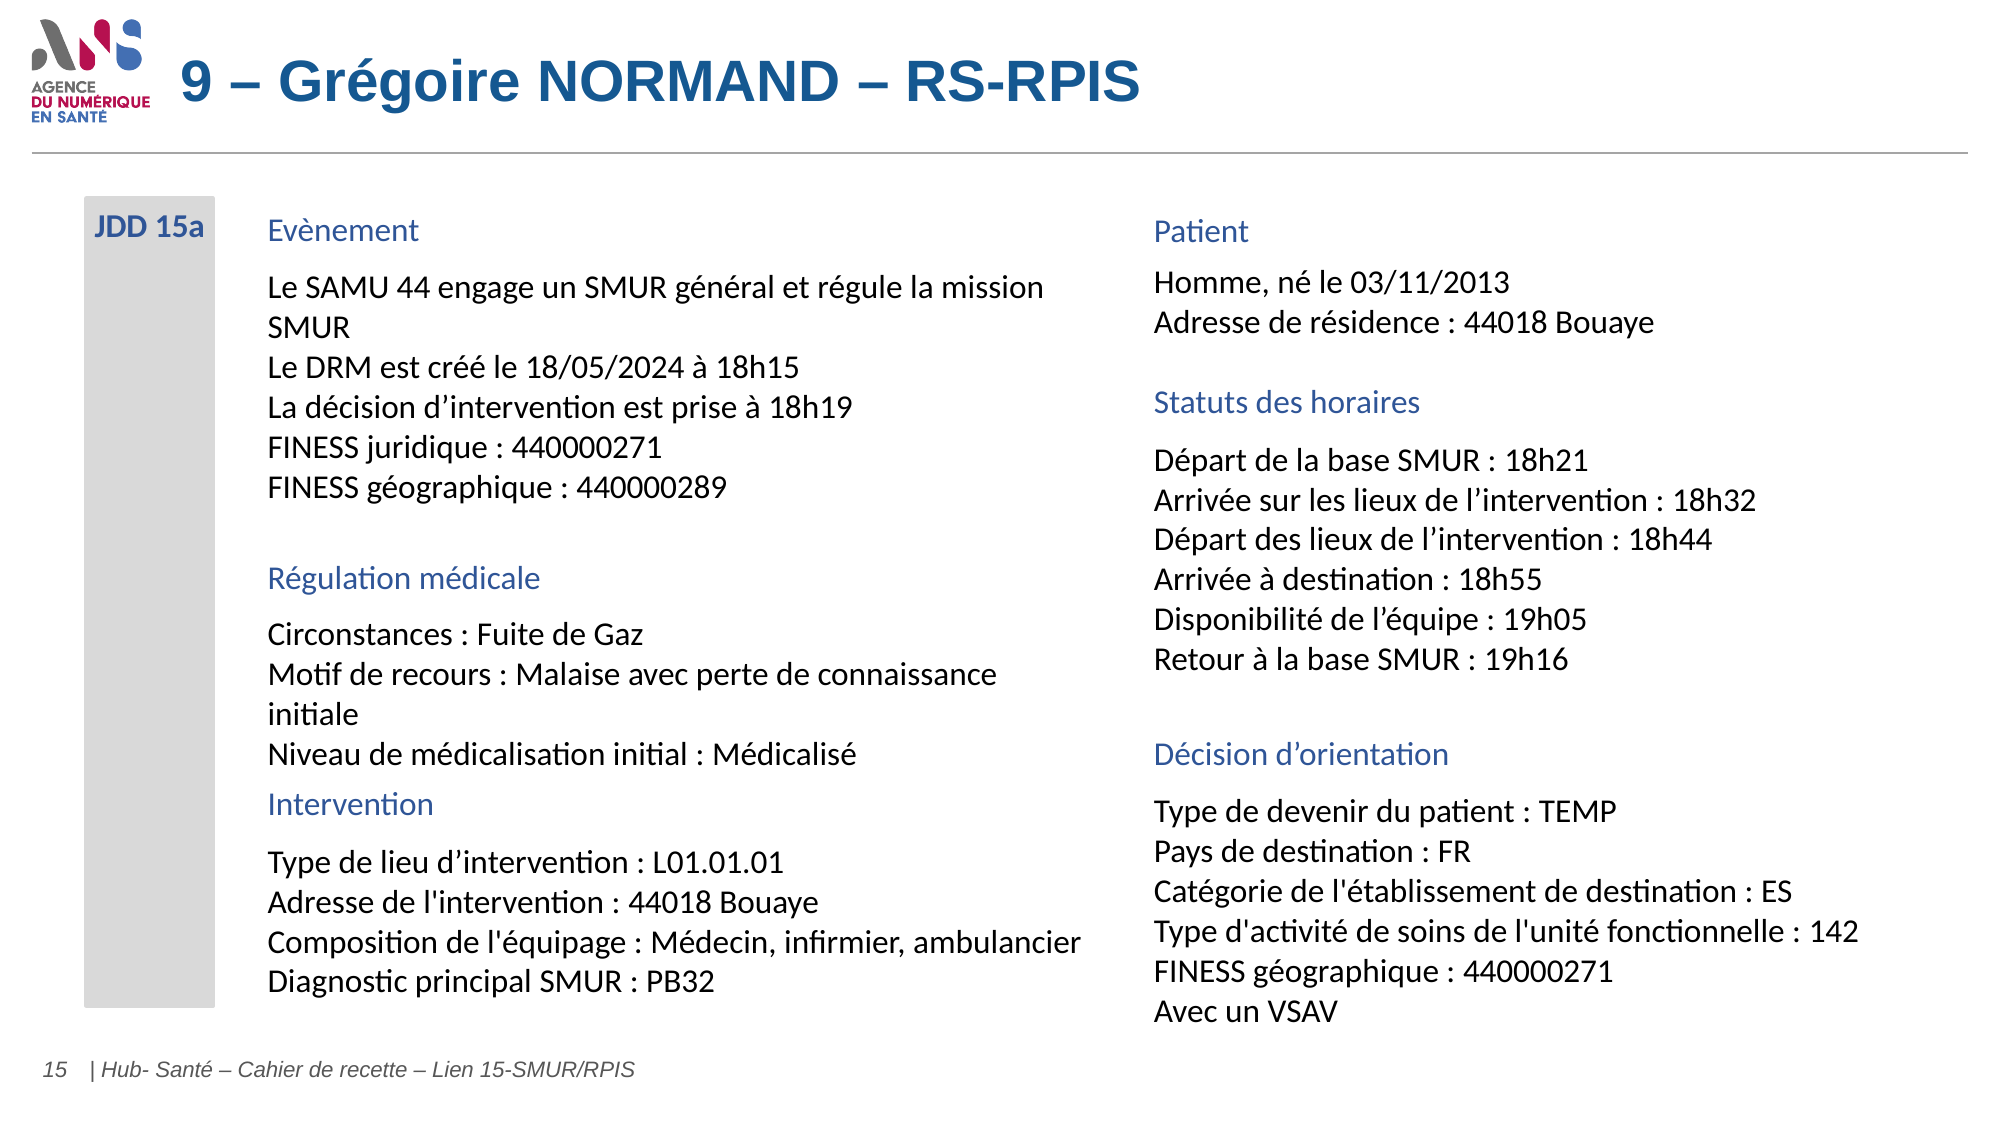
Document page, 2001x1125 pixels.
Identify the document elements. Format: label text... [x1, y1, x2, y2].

text_box Evènement [252, 200, 1254, 256]
text_box Homme, né le 03/11/2013 Adresse de résidence : 44018 Bouaye [1139, 257, 1986, 348]
text_box Le SAMU 44 engage un SMUR général et régule la mission SMUR Le DRM est créé le 18/05/2024 à 18h15 La décision d’intervention est prise à 18h19 FINESS juridique : 440000271 FINESS géographique : 440000289 [252, 258, 1100, 513]
picture [31, 19, 150, 123]
title 9 – Grégoire NORMAND – RS-RPIS [180, 19, 1945, 138]
slide_number 15 [23, 1038, 87, 1099]
text_box Décision d’orientation [1139, 724, 2000, 780]
text_box Type de lieu d’intervention : L01.01.01 Adresse de l'intervention : 44018 Bouaye Composition de l'équipage : Médecin, infirmier, ambulancier Diagnostic principal SMUR : PB32 [252, 832, 1100, 1007]
text_box Statuts des horaires [1139, 372, 2000, 428]
text_box Type de devenir du patient : TEMP Pays de destination : FR Catégorie de l'établissement de destination : ES Type d'activité de soins de l'unité fonctionnelle : 142 FINESS géographique : 440000271 Avec un VSAV [1139, 782, 1986, 1037]
text_box Régulation médicale [252, 548, 1139, 604]
text_box Départ de la base SMUR : 18h21 Arrivée sur les lieux de l’intervention : 18h32 Départ des lieux de l’intervention : 18h44 Arrivée à destination : 18h55 Disponibilité de l’équipe : 19h05 Retour à la base SMUR : 19h16 [1139, 430, 1986, 685]
text_box Intervention [252, 775, 1254, 830]
footer | Hub- Santé – Cahier de recette – Lien 15-SMUR/RPIS [89, 1038, 1605, 1099]
text_box Circonstances : Fuite de Gaz Motif de recours : Malaise avec perte de connaissance initiale Niveau de médicalisation initial : Médicalisé [252, 604, 1100, 775]
text_box JDD 15a [84, 196, 215, 1008]
text_box Patient [1139, 201, 2000, 257]
